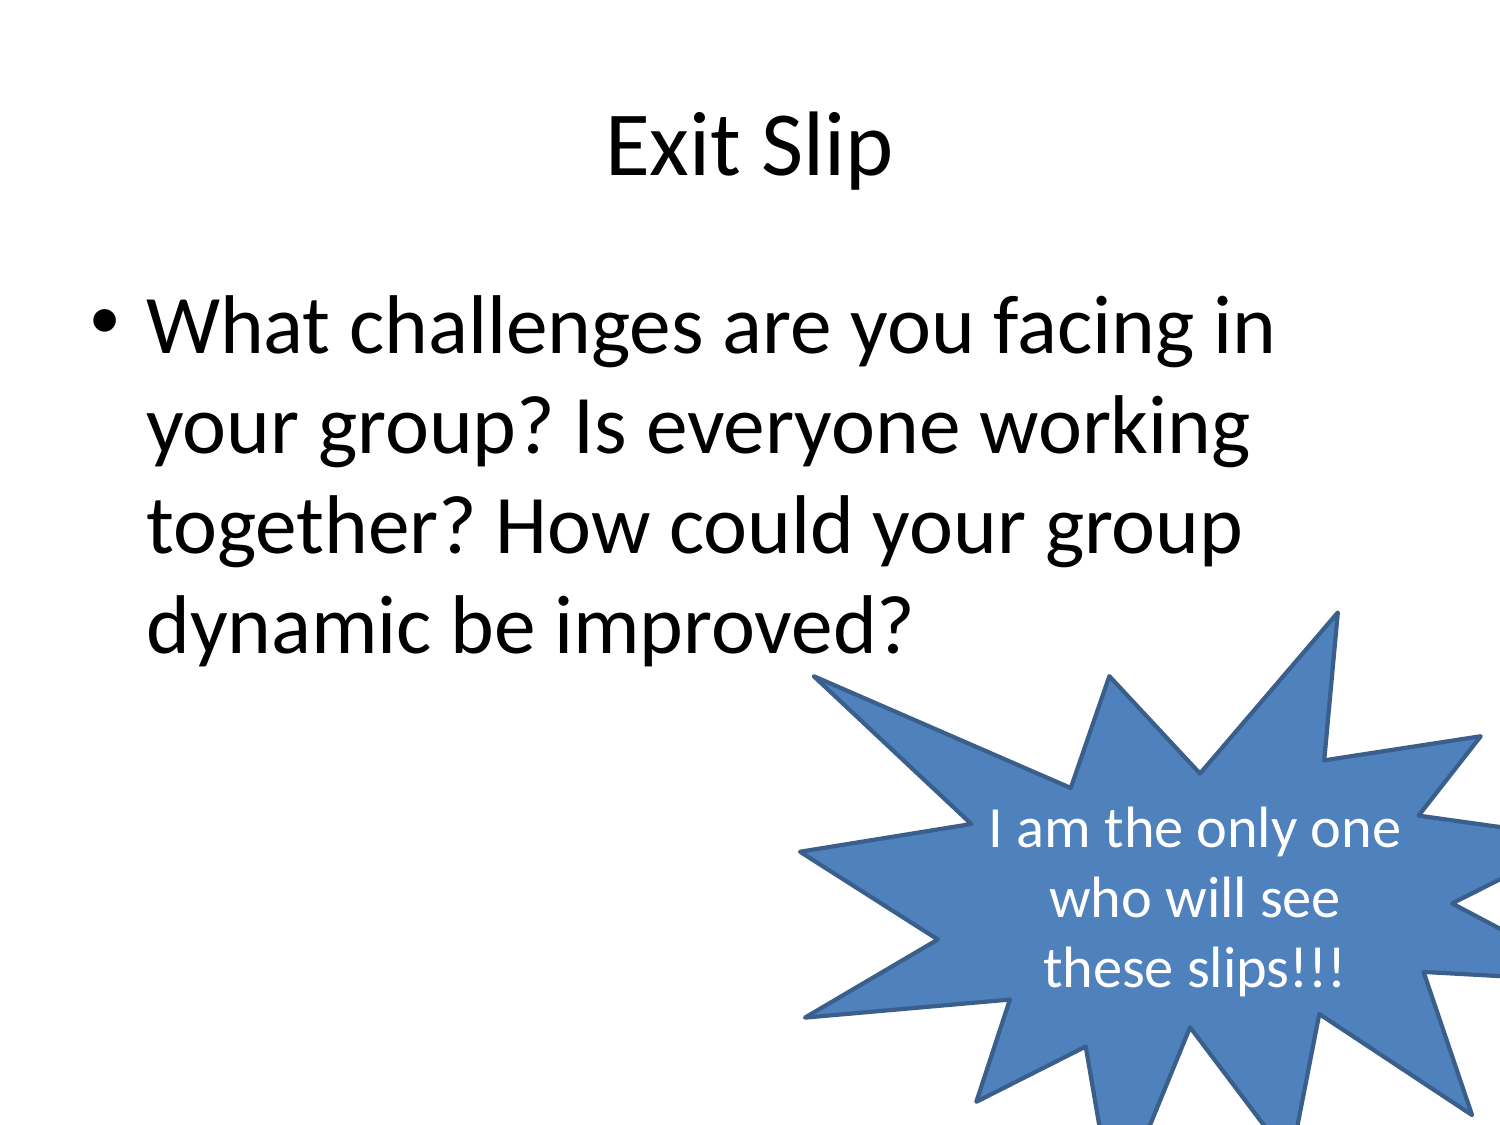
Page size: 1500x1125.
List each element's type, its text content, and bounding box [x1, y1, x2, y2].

list What challenges are you facing in your group? Is everyone working together? How could your group dynamic be improved? [75, 262, 1425, 1005]
title Exit Slip [75, 45, 1425, 233]
text_box I am the only one who will see these slips!!! [797, 610, 1500, 1125]
